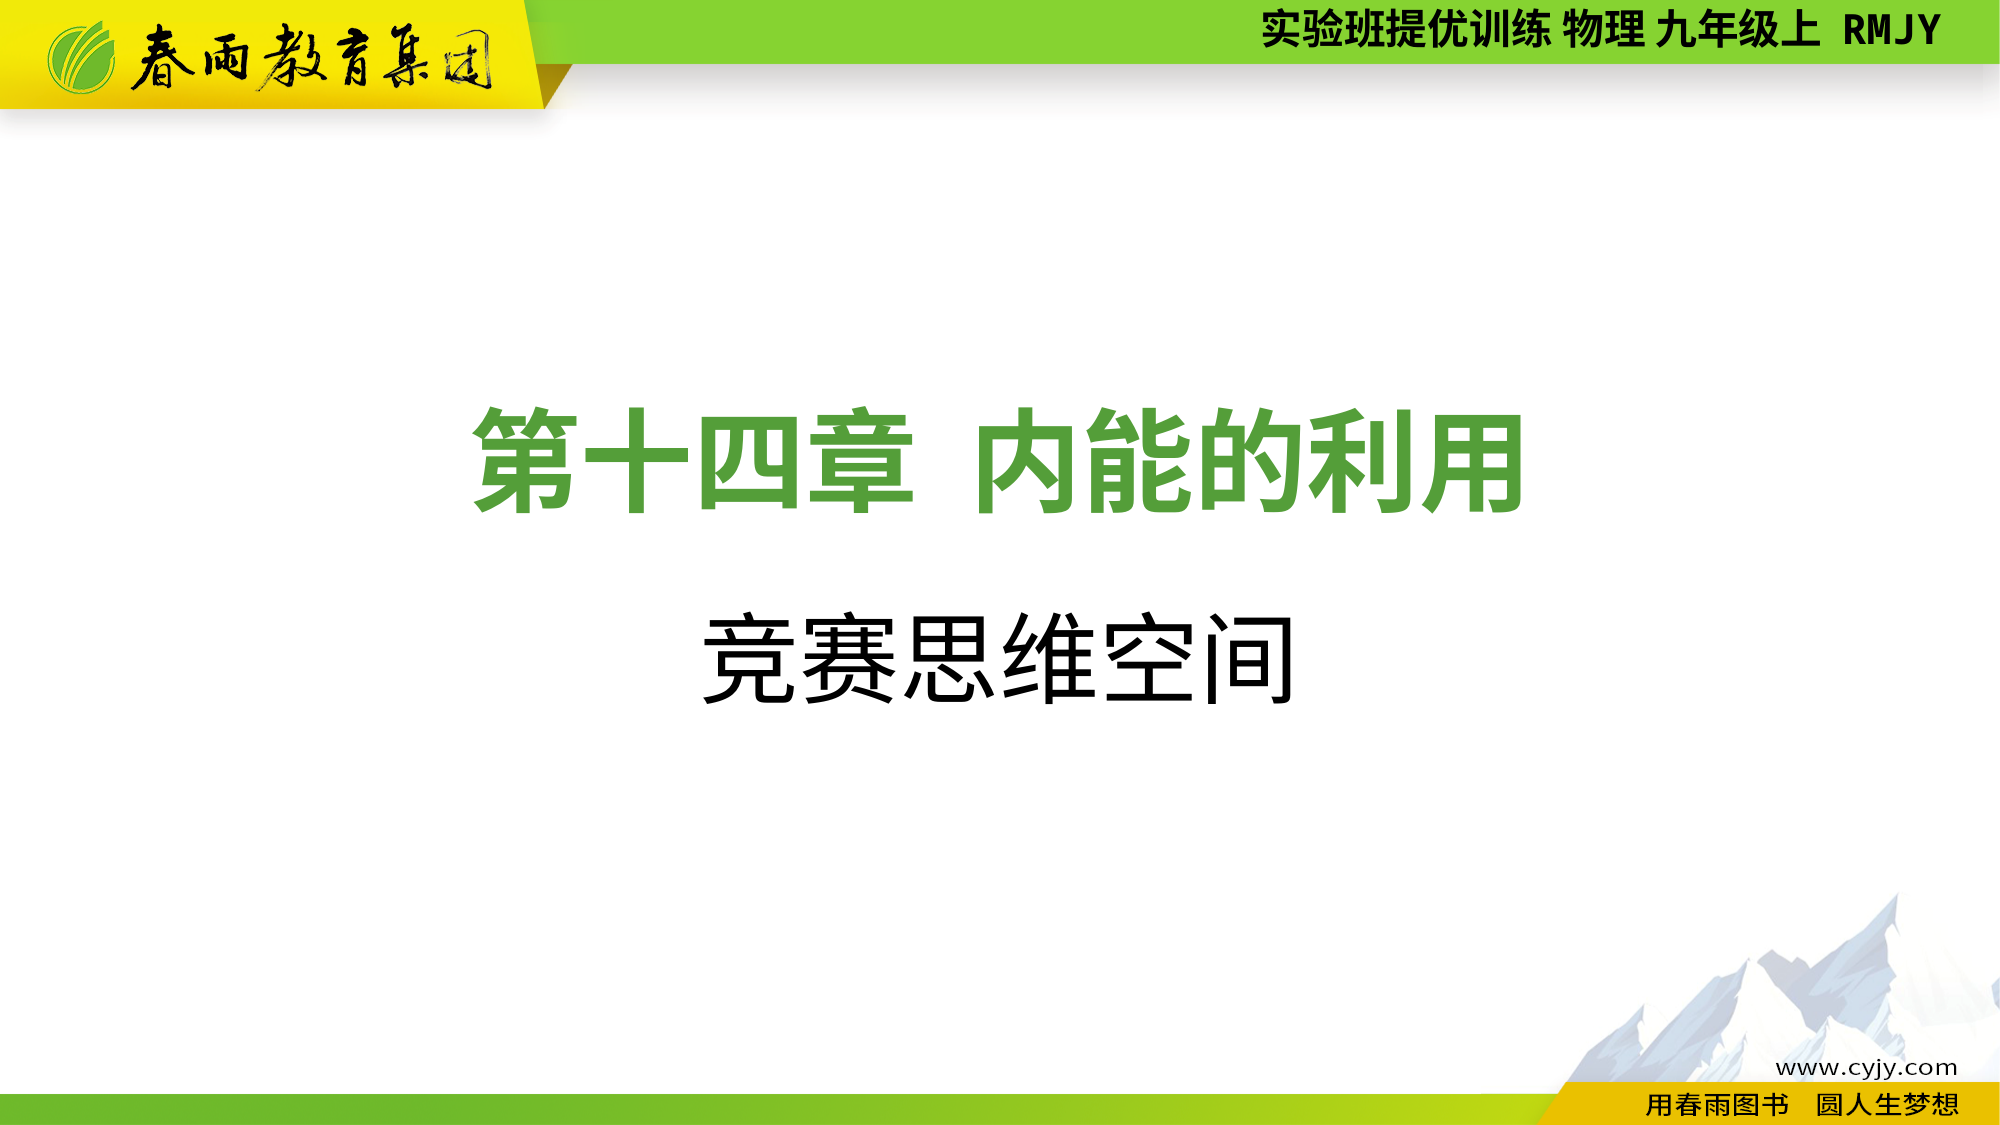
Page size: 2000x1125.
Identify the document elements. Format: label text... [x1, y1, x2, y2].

text_box 第十四章 内能的利用 [54, 316, 1946, 528]
text_box 竞赛思维空间 [54, 528, 1946, 724]
picture [0, 0, 2000, 1125]
